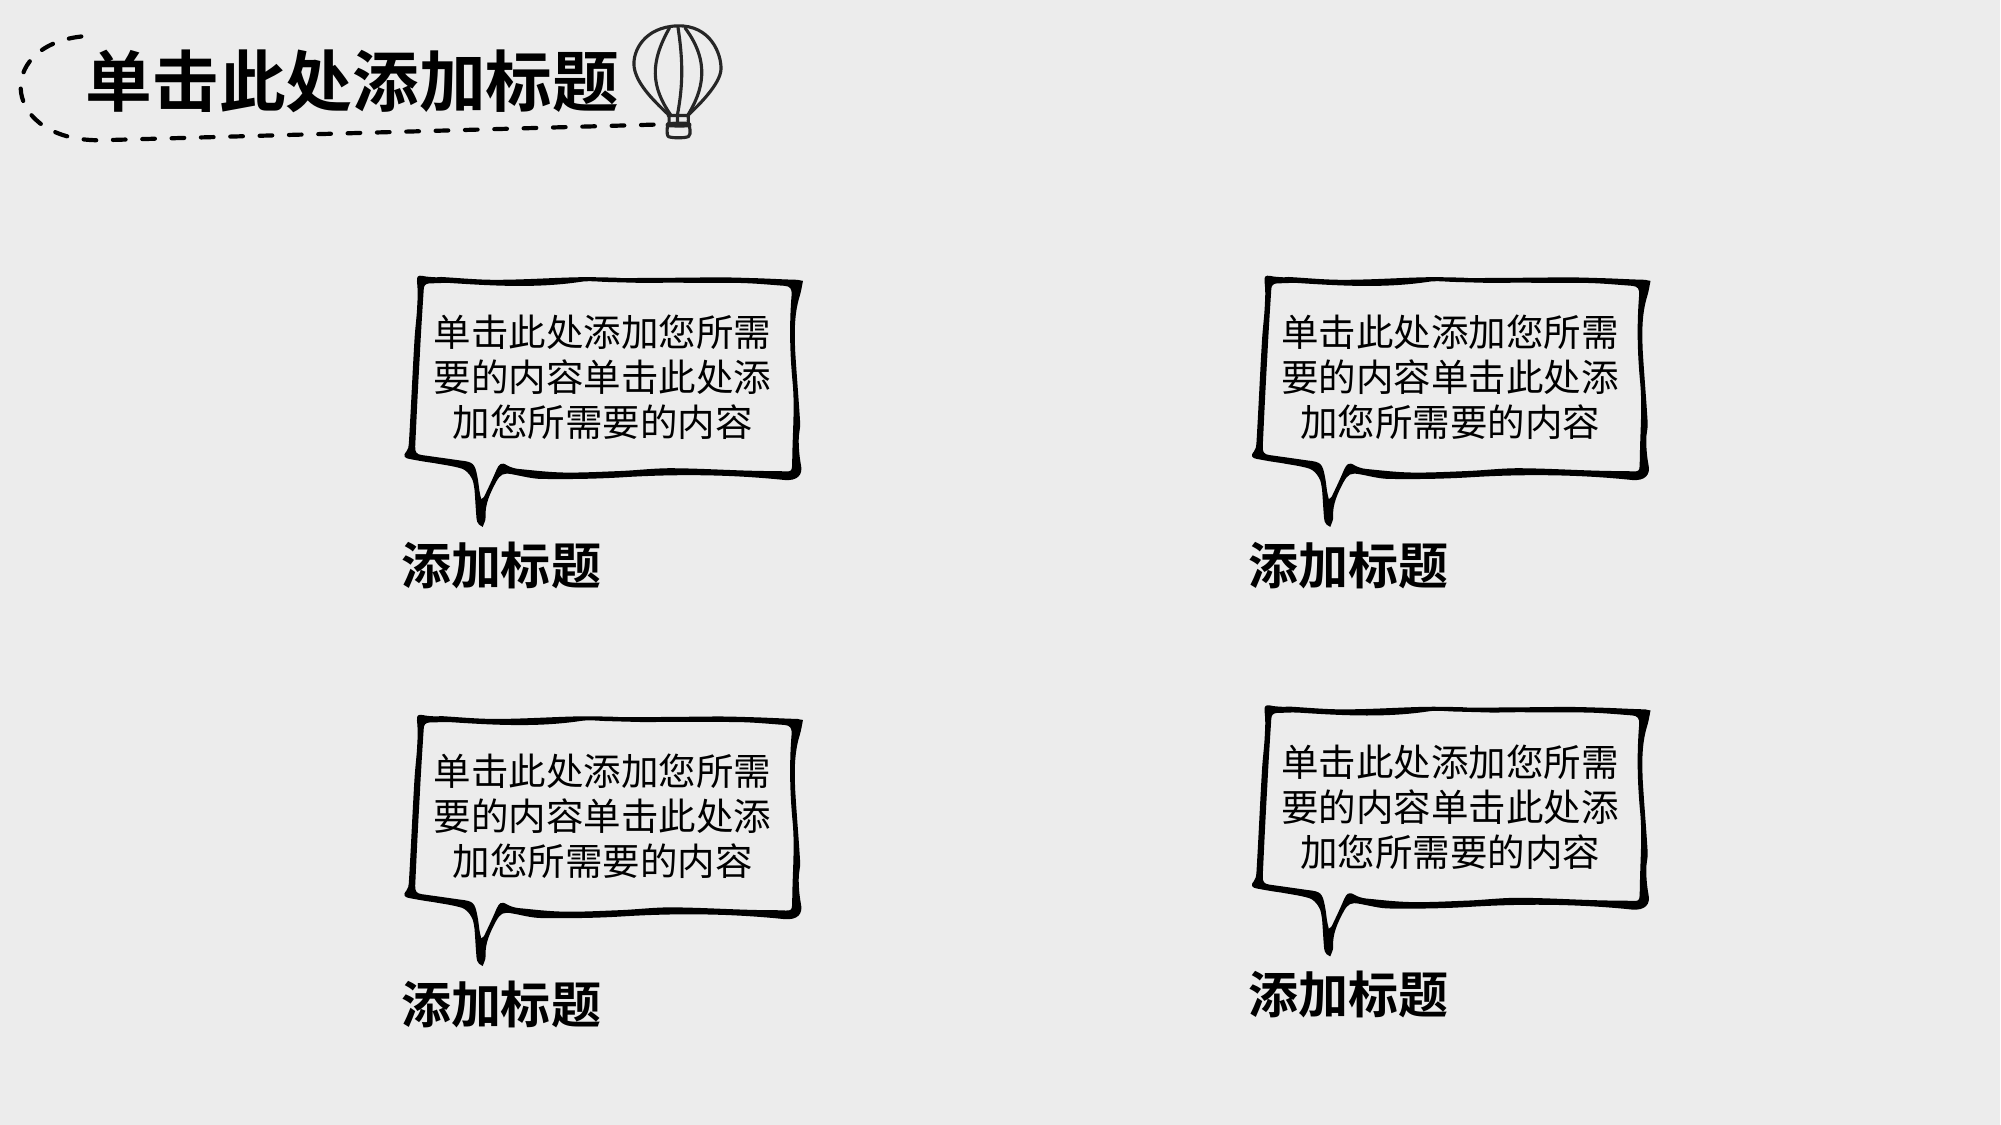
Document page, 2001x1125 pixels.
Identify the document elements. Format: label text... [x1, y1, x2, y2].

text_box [384, 275, 804, 603]
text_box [1232, 704, 1651, 1033]
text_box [1232, 275, 1651, 603]
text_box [633, 25, 722, 138]
text_box 单击此处添加标题 [70, 31, 633, 127]
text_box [384, 714, 804, 1042]
text_box [19, 38, 570, 142]
